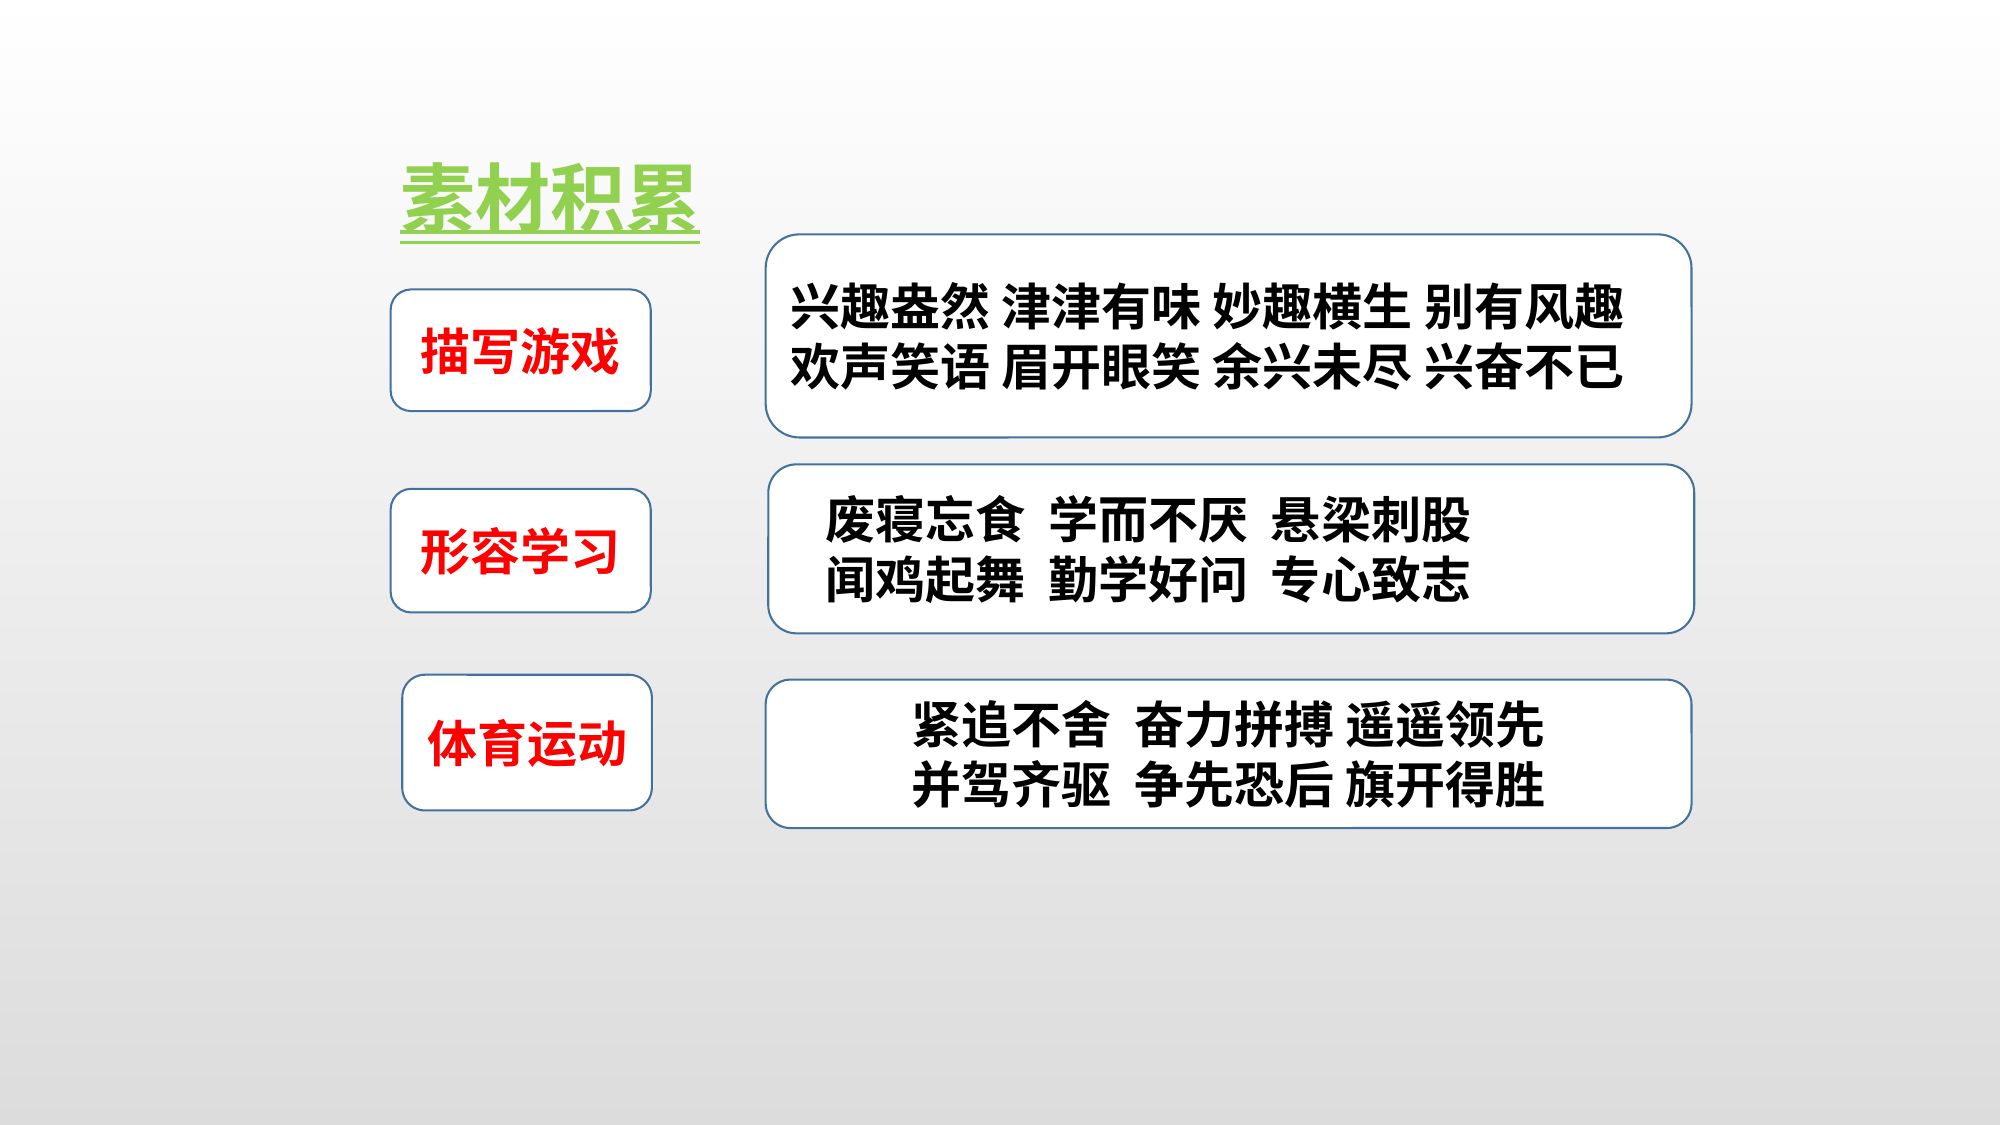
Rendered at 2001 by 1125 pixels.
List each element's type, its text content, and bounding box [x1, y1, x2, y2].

text_box 废寝忘食 学而不厌 悬梁刺股 闻鸡起舞 勤学好问 专心致志 [767, 463, 1696, 635]
text_box 紧追不舍 奋力拼搏 遥遥领先 并驾齐驱 争先恐后 旗开得胜 [764, 678, 1693, 830]
text_box 素材积累 [385, 143, 822, 249]
text_box 体育运动 [401, 673, 653, 812]
text_box 描写游戏 [389, 288, 652, 413]
text_box 兴趣盎然 津津有味 妙趣横生 别有风趣欢声笑语 眉开眼笑 余兴未尽 兴奋不已 [764, 233, 1693, 439]
text_box 形容学习 [389, 487, 652, 614]
